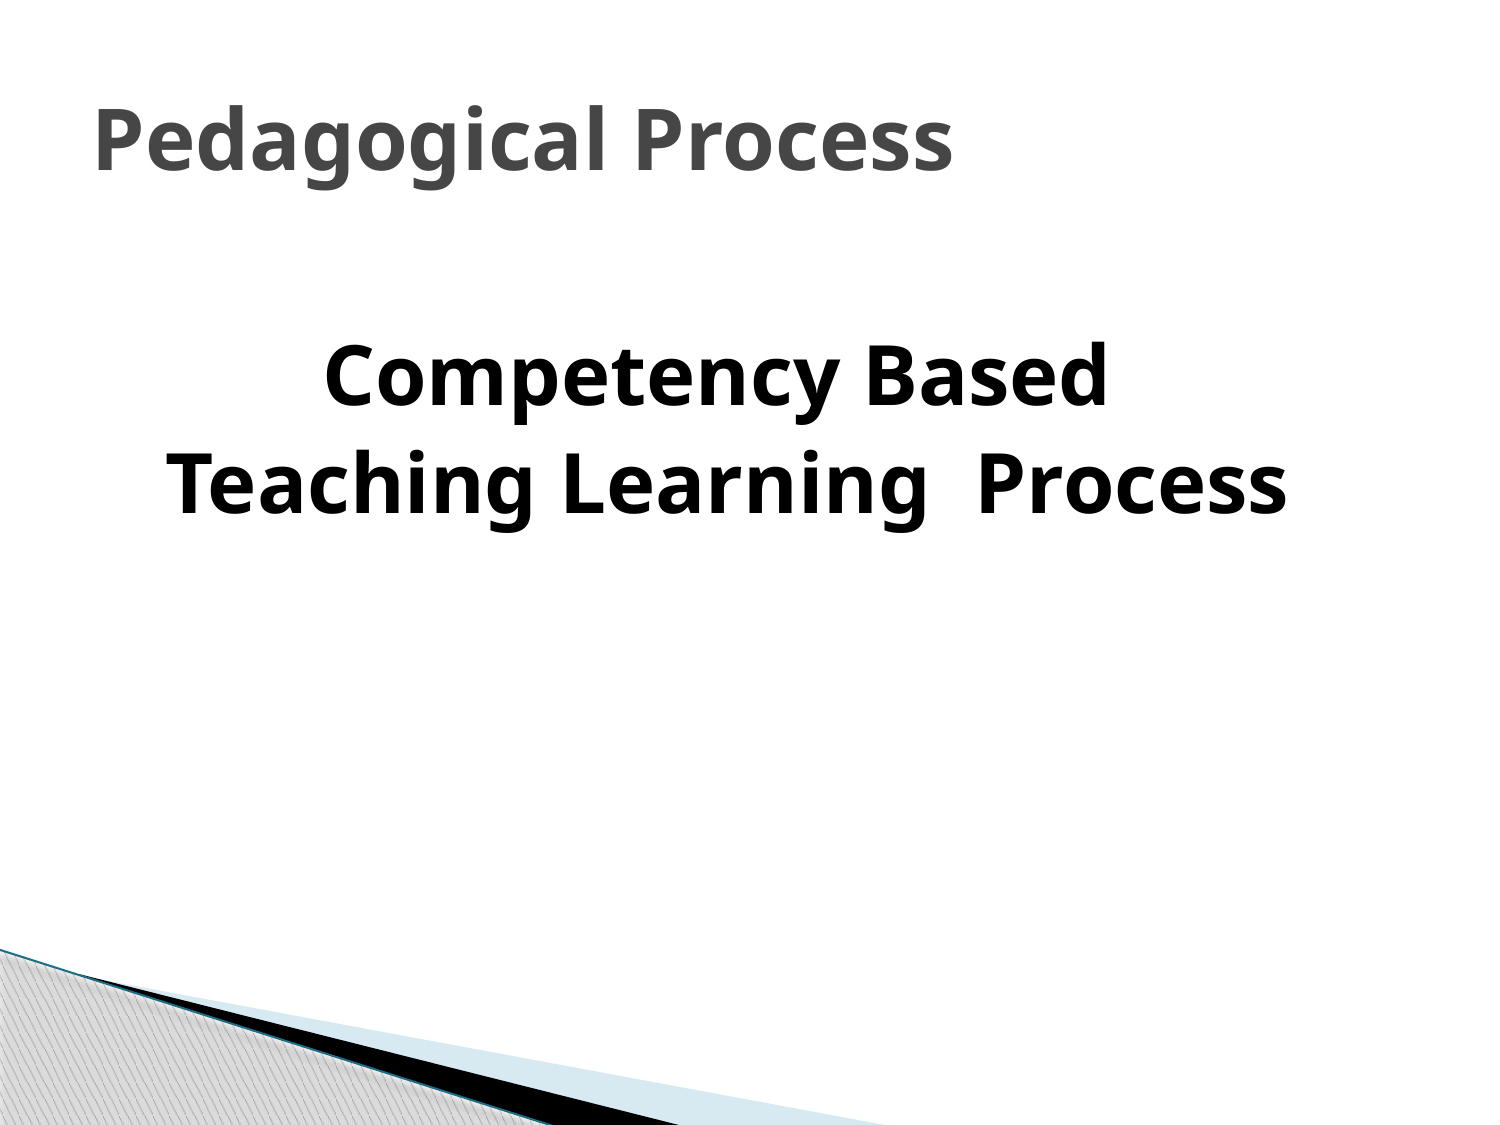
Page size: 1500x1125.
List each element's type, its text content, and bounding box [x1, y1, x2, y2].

title Pedagogical Process [76, 42, 1427, 231]
list Competency Based Teaching Learning Process [53, 314, 1404, 1057]
